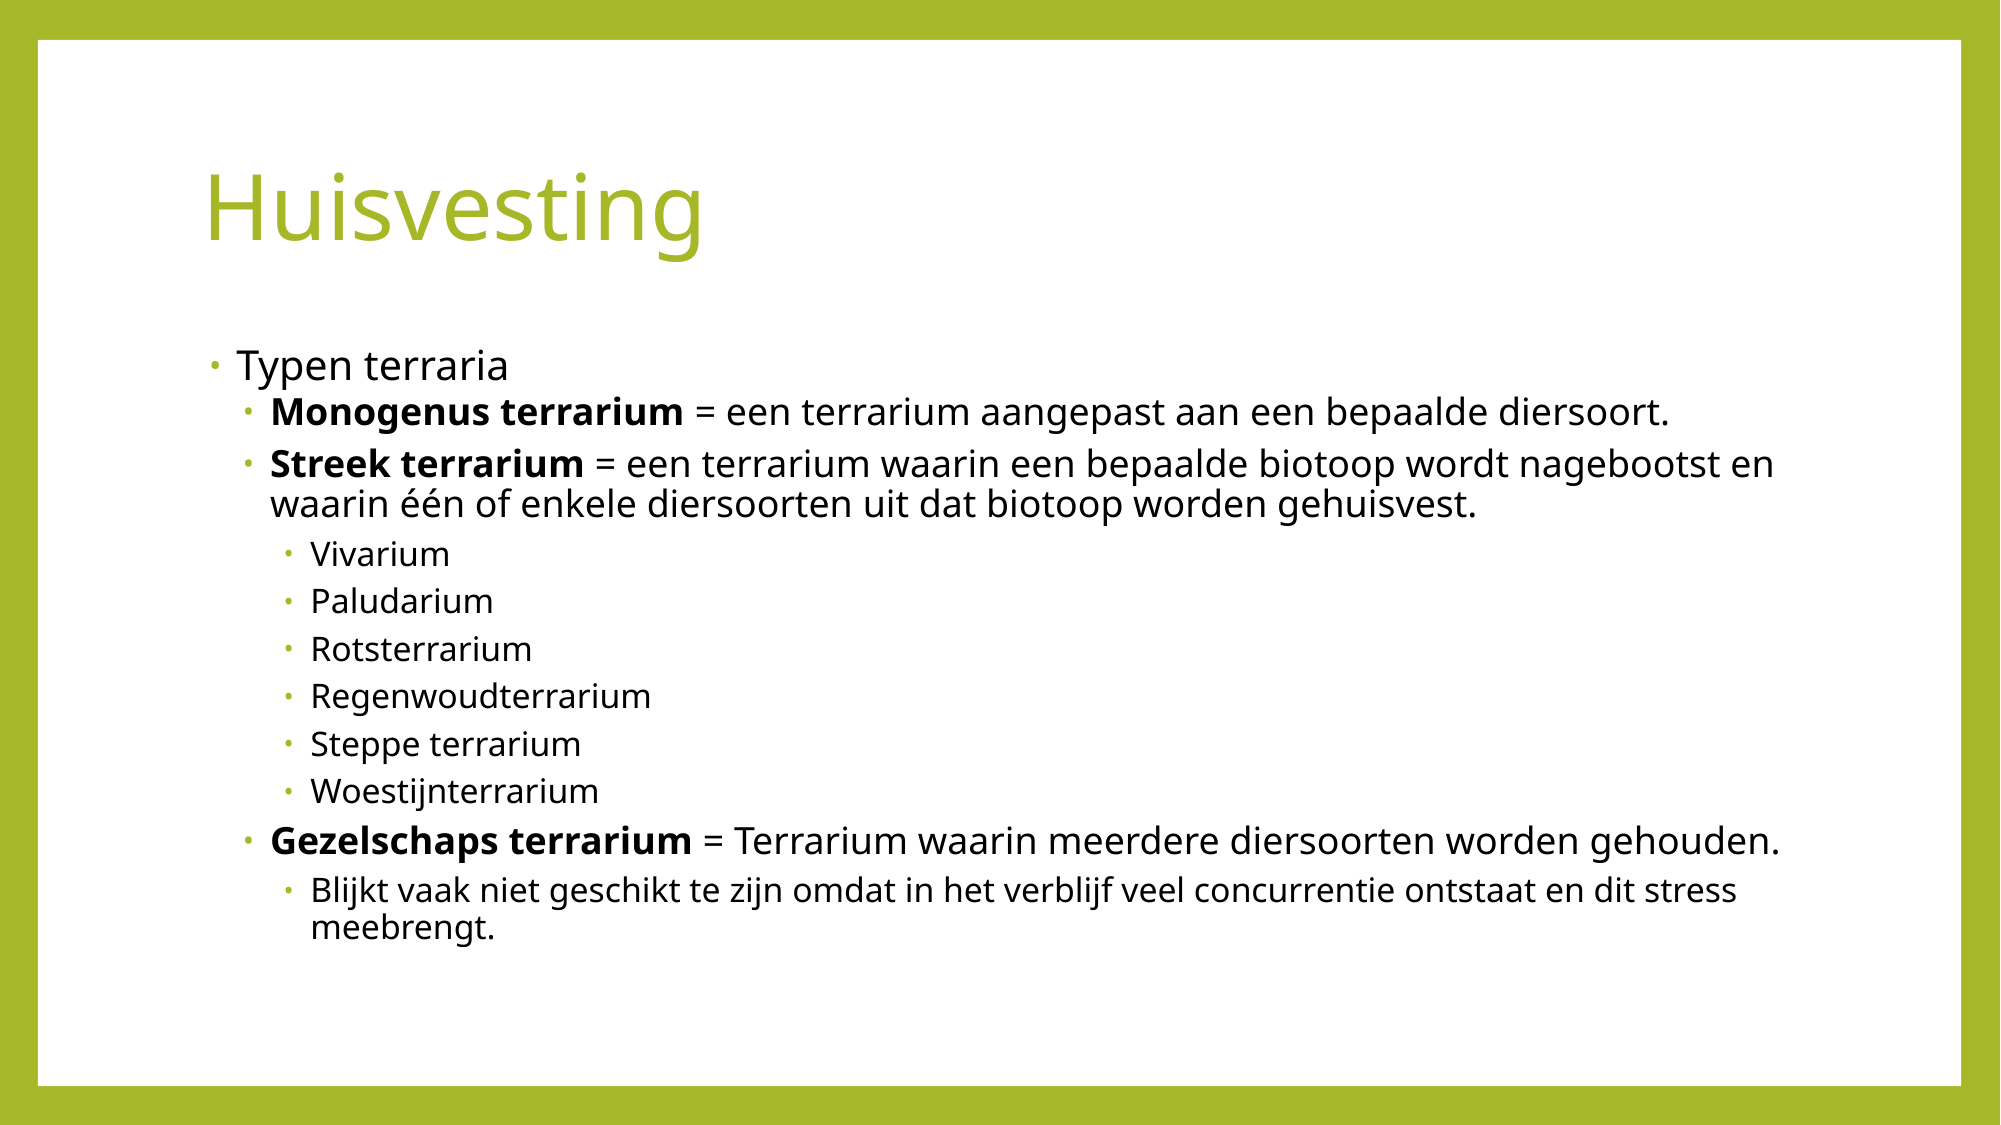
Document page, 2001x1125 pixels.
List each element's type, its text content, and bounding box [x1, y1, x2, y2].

title Huisvesting [187, 99, 1808, 323]
list Typen terraria Monogenus terrarium = een terrarium aangepast aan een bepaalde diersoort. Streek terrarium = een terrarium waarin een bepaalde biotoop wordt nagebootst en waarin één of enkele diersoorten uit dat biotoop worden gehuisvest. Vivarium Paludarium Rotsterrarium Regenwoudterrarium Steppe terrarium Woestijnterrarium Gezelschaps terrarium = Terrarium waarin meerdere diersoorten worden gehouden. Blijkt vaak niet geschikt te zijn omdat in het verblijf veel concurrentie ontstaat en dit stress meebrengt. [187, 337, 1808, 1000]
